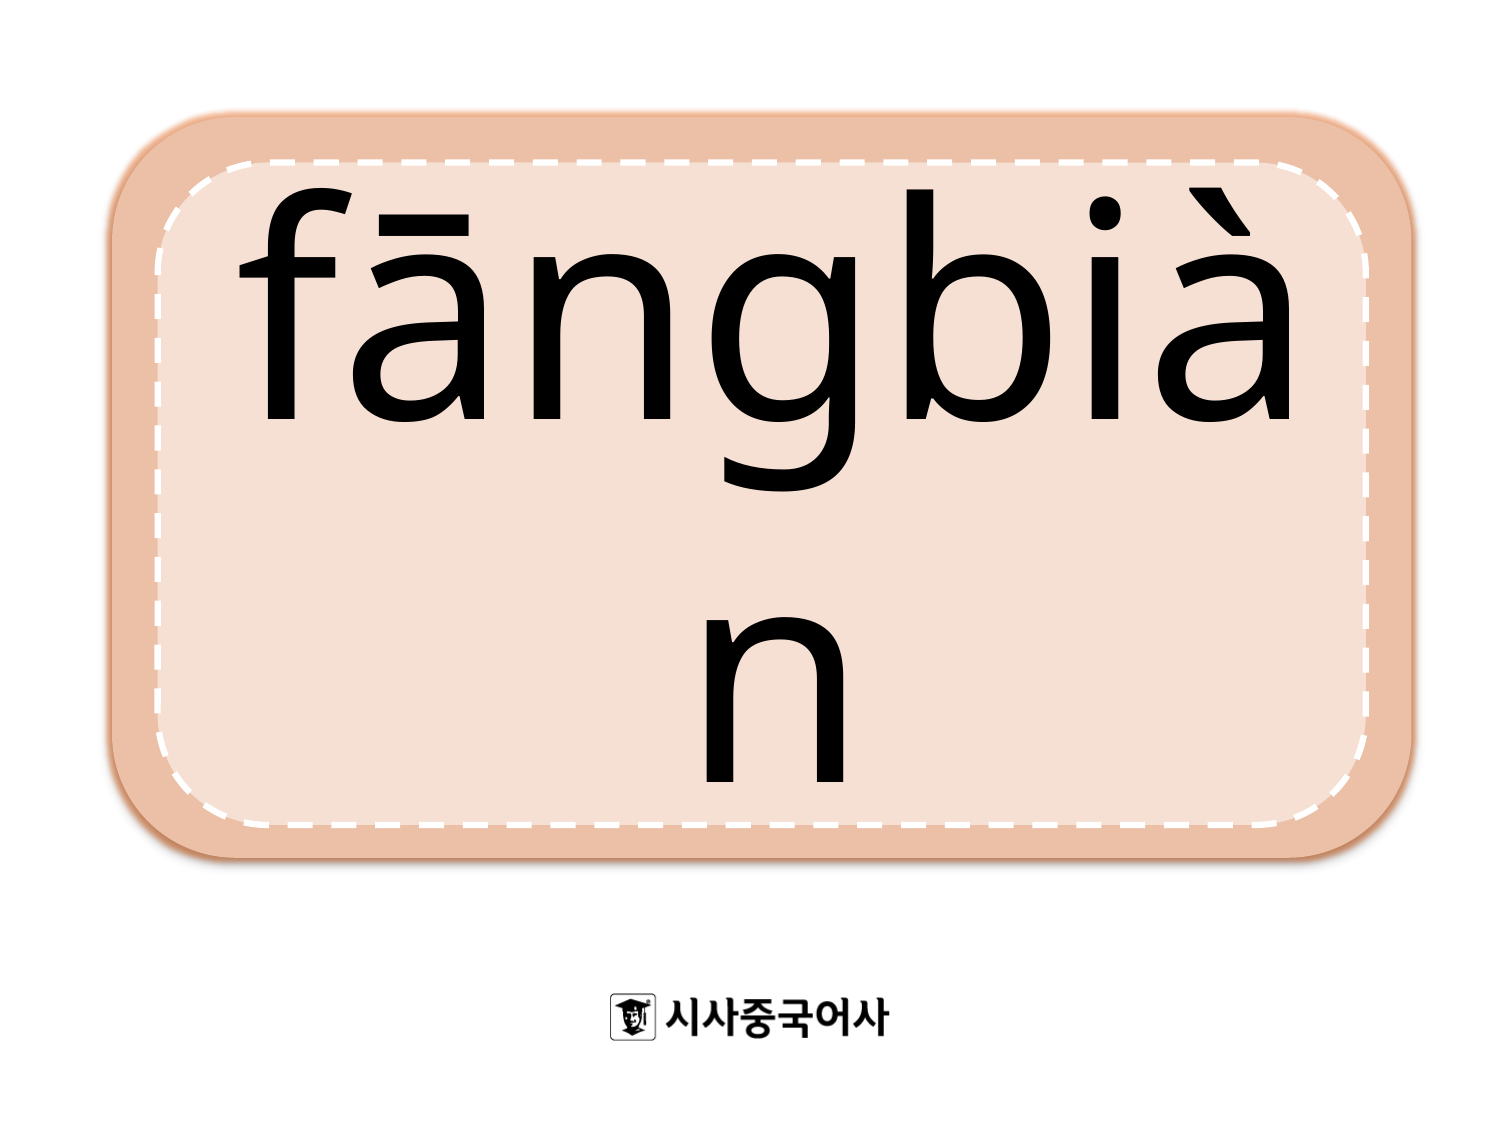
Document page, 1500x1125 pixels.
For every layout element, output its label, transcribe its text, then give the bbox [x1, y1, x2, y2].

text_box fāngbiàn [171, 149, 1380, 812]
picture [602, 987, 898, 1047]
